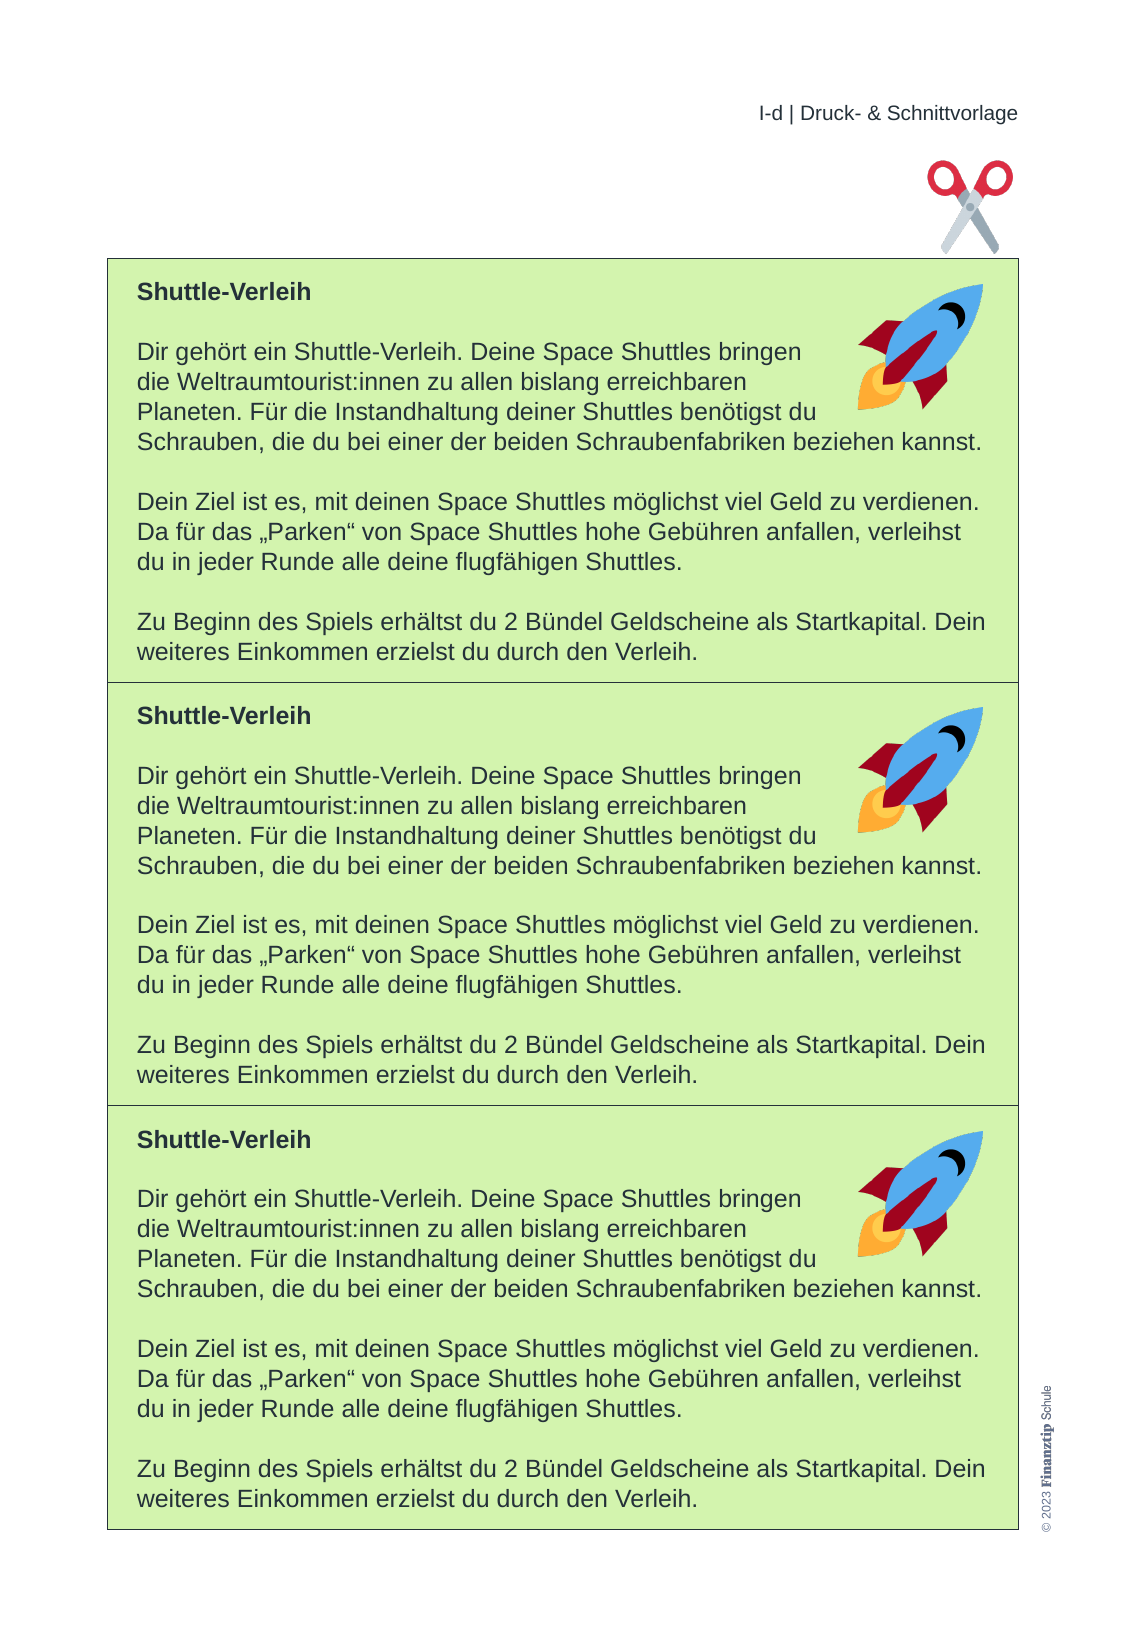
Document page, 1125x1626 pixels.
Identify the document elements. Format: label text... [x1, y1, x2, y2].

text_box Shuttle-Verleih Dir gehört ein Shuttle-Verleih. Deine Space Shuttles bringen die Weltraumtourist:innen zu allen bislang erreichbaren Planeten. Für die Instandhaltung deiner Shuttles benötigst du Schrauben, die du bei einer der beiden Schraubenfabriken beziehen kannst. Dein Ziel ist es, mit deinen Space Shuttles möglichst viel Geld zu verdienen. Da für das „Parken“ von Space Shuttles hohe Gebühren anfallen, verleihst du in jeder Runde alle deine flugfähigen Shuttles. Zu Beginn des Spiels erhältst du 2 Bündel Geldscheine als Startkapital. Dein weiteres Einkommen erzielst du durch den Verleih. [106, 681, 1019, 1105]
picture [1039, 1386, 1054, 1487]
picture [921, 160, 1018, 257]
picture [854, 284, 983, 413]
text_box Shuttle-Verleih Dir gehört ein Shuttle-Verleih. Deine Space Shuttles bringen die Weltraumtourist:innen zu allen bislang erreichbaren Planeten. Für die Instandhaltung deiner Shuttles benötigst du Schrauben, die du bei einer der beiden Schraubenfabriken beziehen kannst. Dein Ziel ist es, mit deinen Space Shuttles möglichst viel Geld zu verdienen. Da für das „Parken“ von Space Shuttles hohe Gebühren anfallen, verleihst du in jeder Runde alle deine flugfähigen Shuttles. Zu Beginn des Spiels erhältst du 2 Bündel Geldscheine als Startkapital. Dein weiteres Einkommen erzielst du durch den Verleih. [106, 257, 1019, 681]
text_box Shuttle-Verleih Dir gehört ein Shuttle-Verleih. Deine Space Shuttles bringen die Weltraumtourist:innen zu allen bislang erreichbaren Planeten. Für die Instandhaltung deiner Shuttles benötigst du Schrauben, die du bei einer der beiden Schraubenfabriken beziehen kannst. Dein Ziel ist es, mit deinen Space Shuttles möglichst viel Geld zu verdienen. Da für das „Parken“ von Space Shuttles hohe Gebühren anfallen, verleihst du in jeder Runde alle deine flugfähigen Shuttles. Zu Beginn des Spiels erhältst du 2 Bündel Geldscheine als Startkapital. Dein weiteres Einkommen erzielst du durch den Verleih. [106, 1105, 1019, 1530]
picture [854, 1131, 983, 1260]
picture [854, 707, 983, 836]
